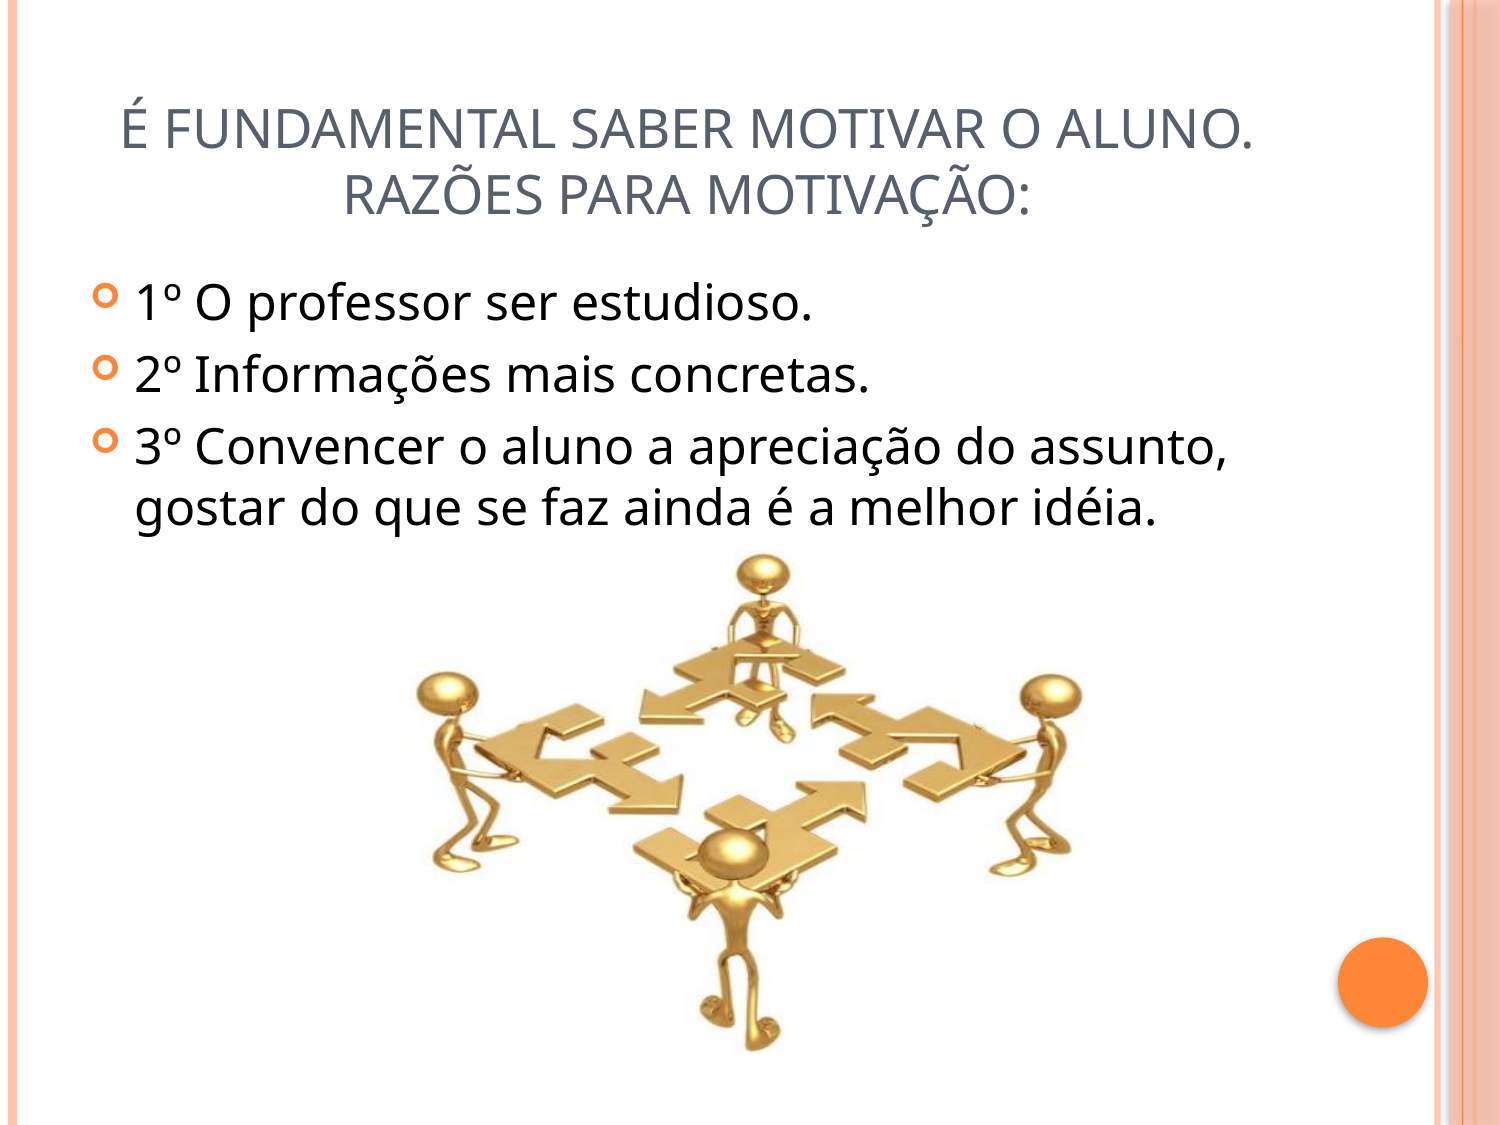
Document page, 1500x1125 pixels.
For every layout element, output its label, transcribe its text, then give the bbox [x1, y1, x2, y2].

picture [408, 550, 1092, 1056]
title É FUNDAMENTAL SABER MOTIVAR O ALUNO. RAZÕES PARA MOTIVAÇÃO: [75, 45, 1300, 233]
list 1º O professor ser estudioso. 2º Informações mais concretas. 3º Convencer o aluno a apreciação do assunto, gostar do que se faz ainda é a melhor idéia. [75, 262, 1300, 1062]
